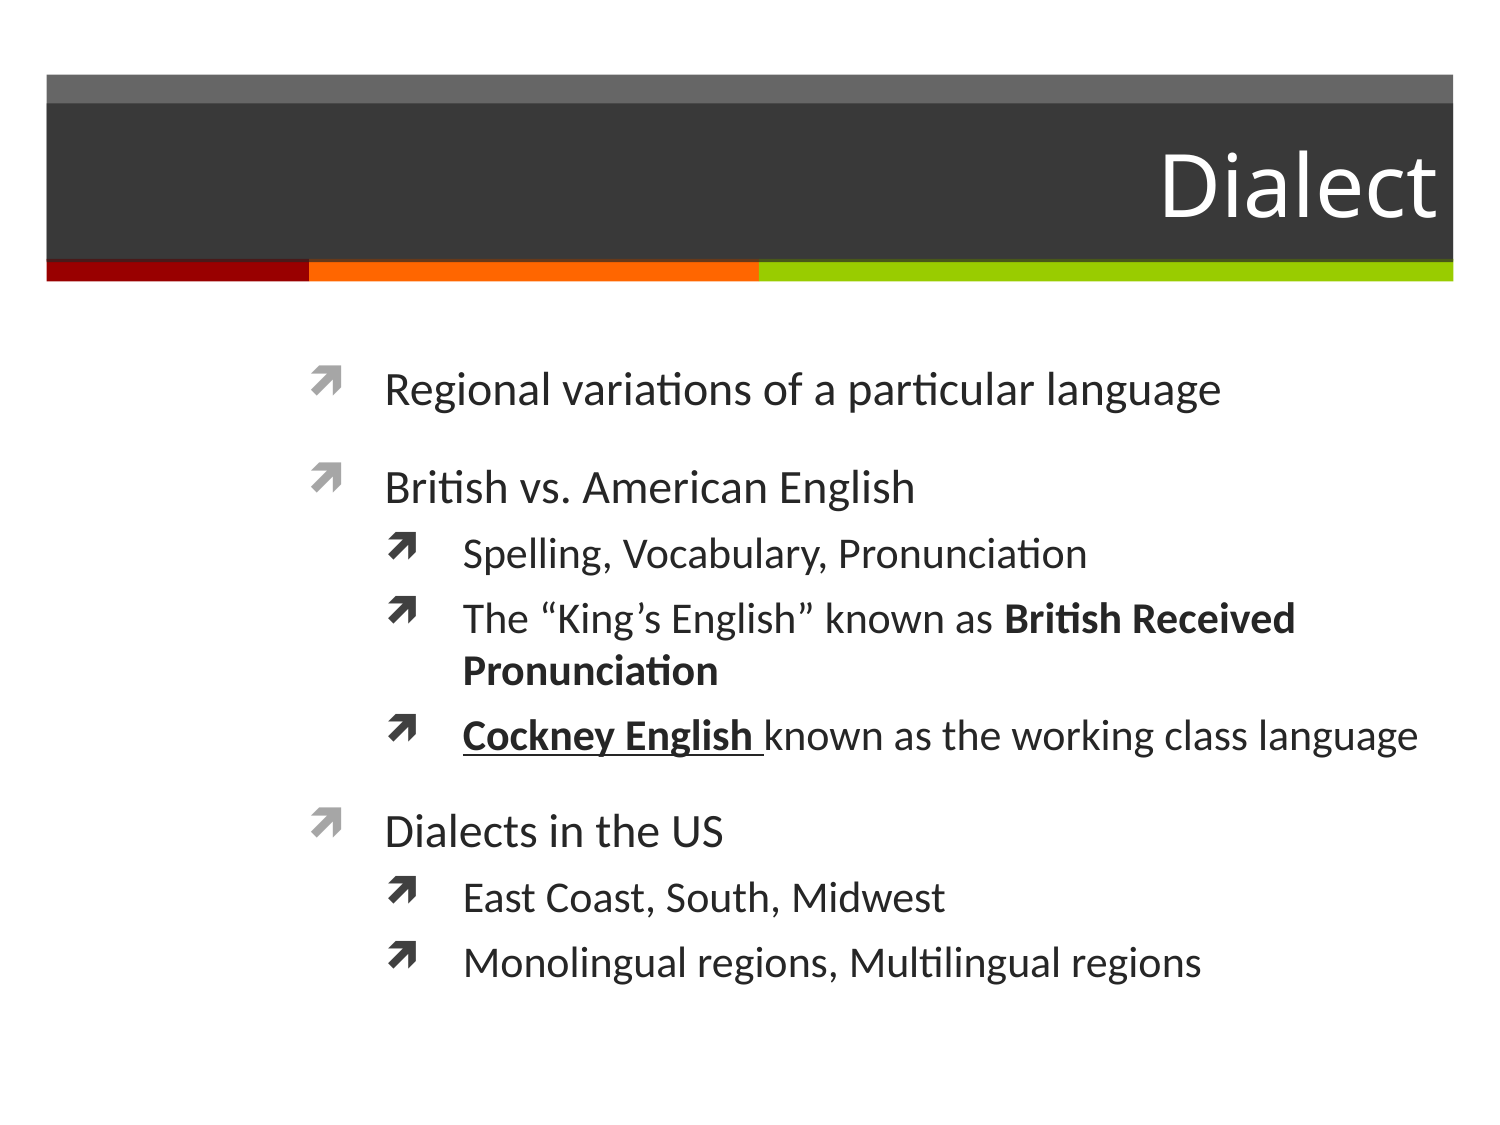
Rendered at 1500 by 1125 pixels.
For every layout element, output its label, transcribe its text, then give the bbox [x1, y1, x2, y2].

list Regional variations of a particular language British vs. American English Spelling, Vocabulary, Pronunciation The “King’s English” known as British Received Pronunciation Cockney English known as the working class language Dialects in the US East Coast, South, Midwest Monolingual regions, Multilingual regions [292, 350, 1454, 1005]
title Dialect [46, 103, 1454, 263]
